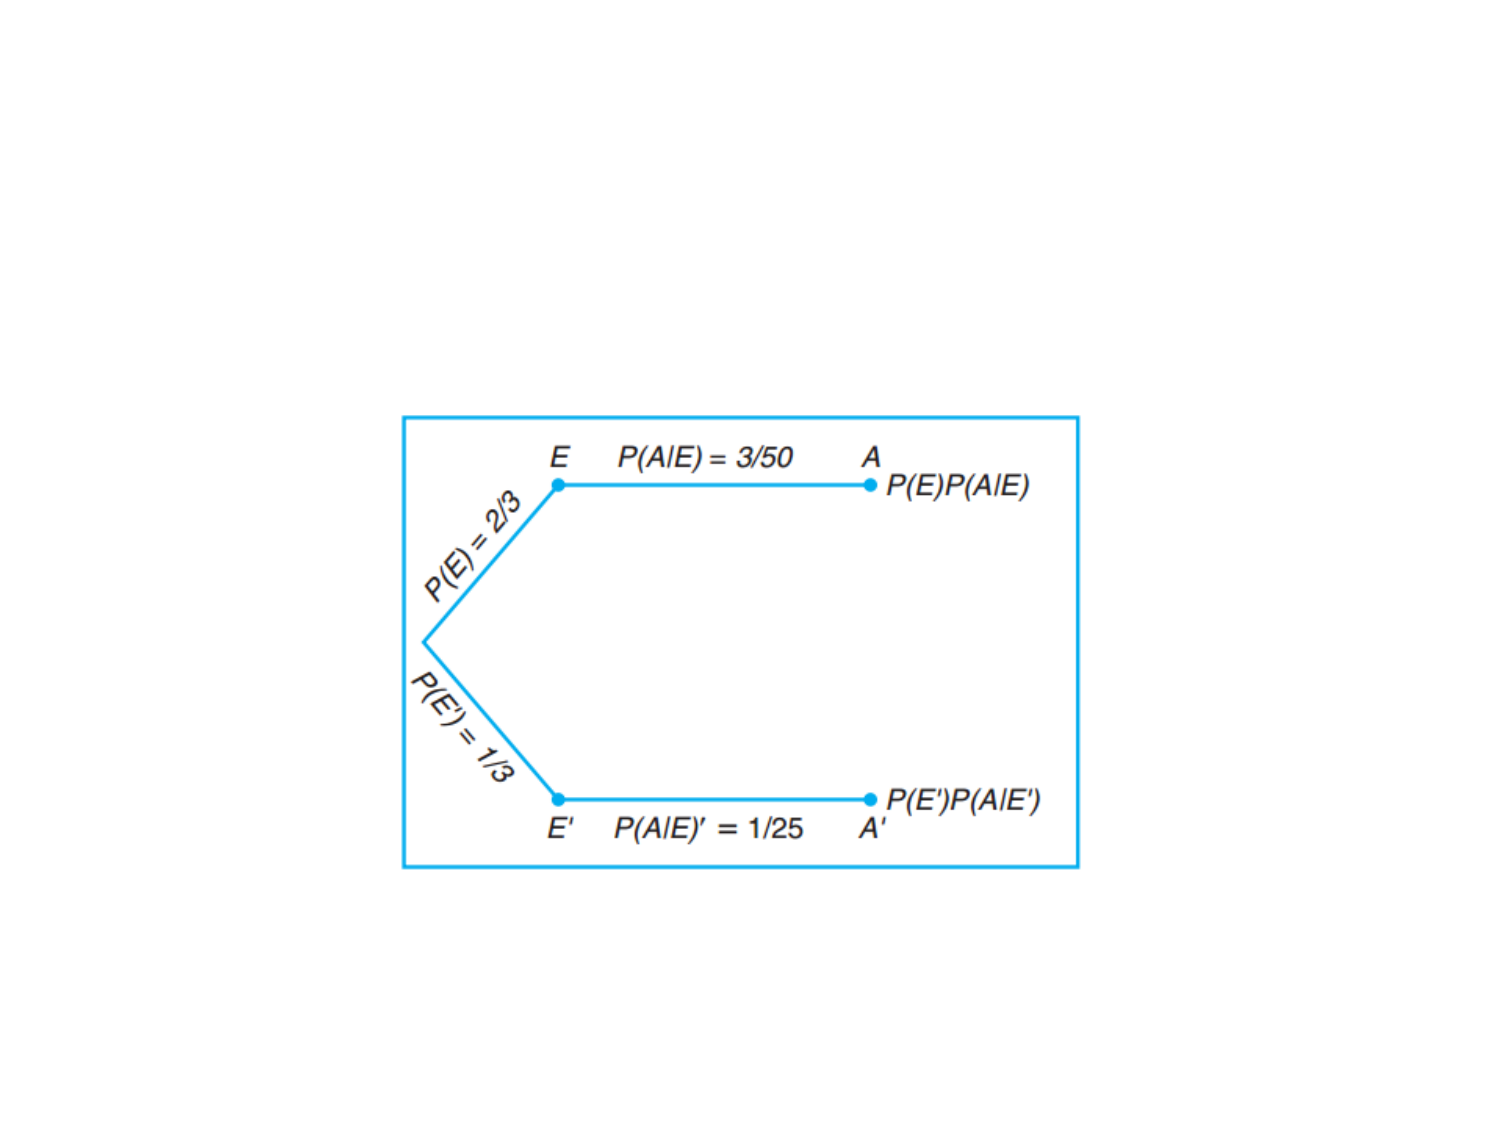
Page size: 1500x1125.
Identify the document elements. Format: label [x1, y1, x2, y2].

list [383, 388, 1117, 879]
